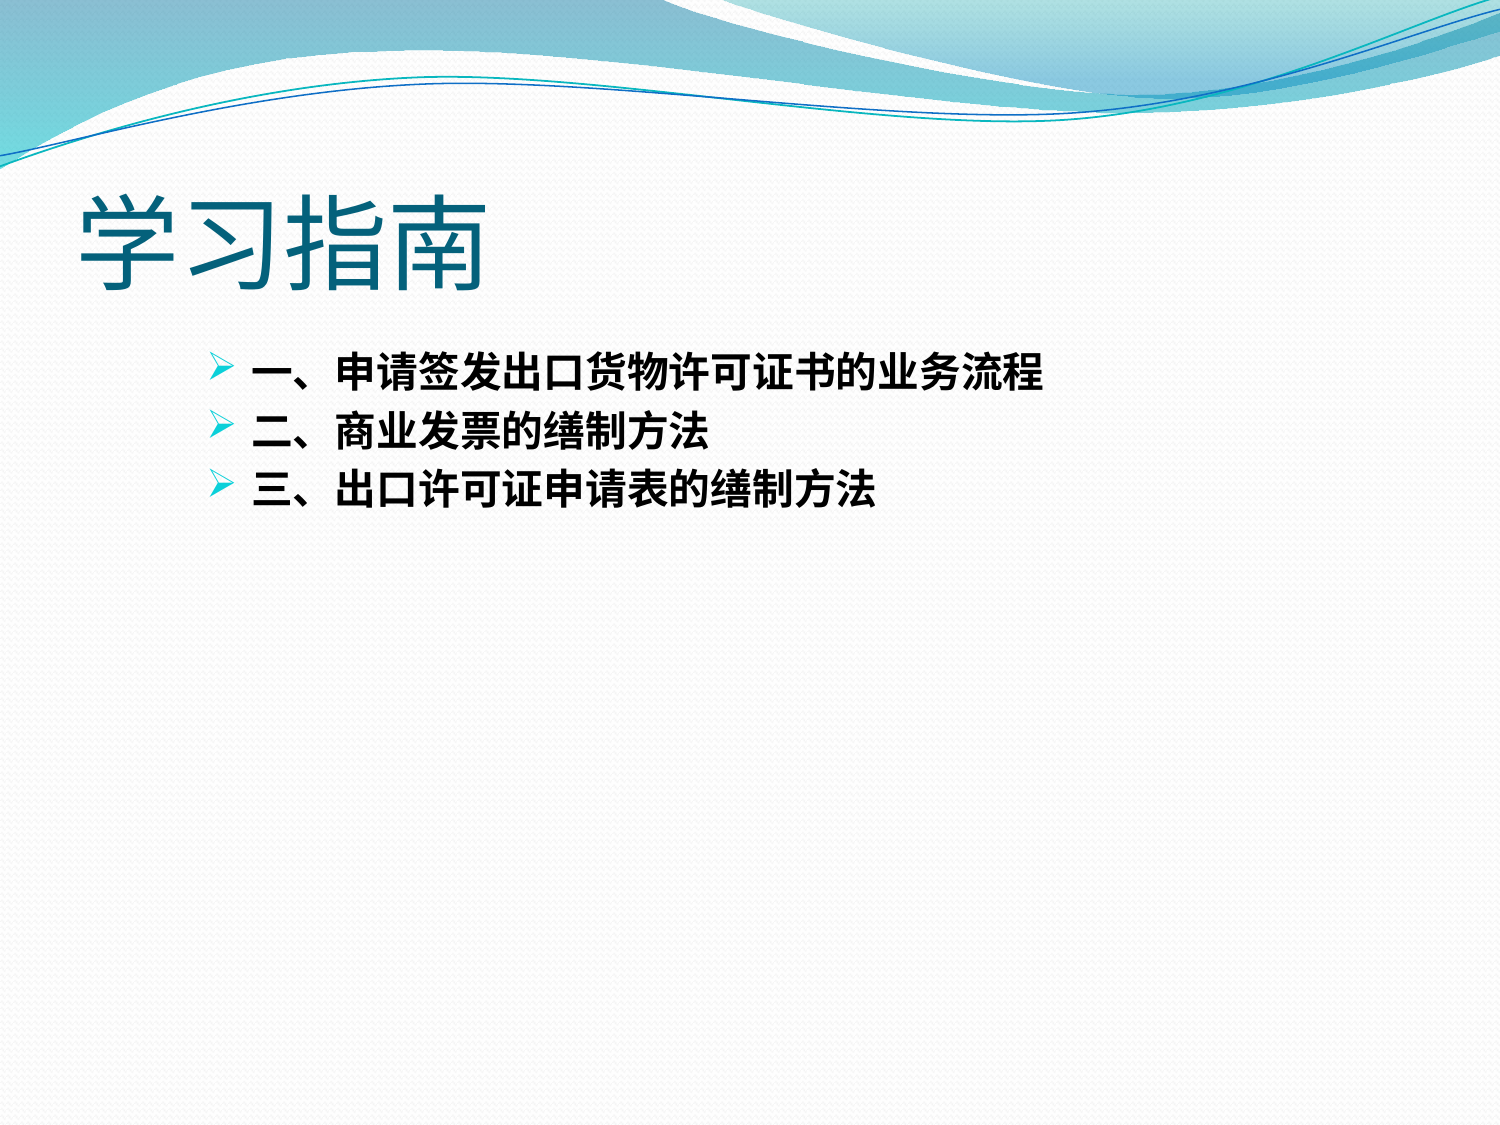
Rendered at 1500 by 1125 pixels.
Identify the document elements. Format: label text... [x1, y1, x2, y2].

list 一、申请签发出口货物许可证书的业务流程 二、商业发票的缮制方法 三、出口许可证申请表的缮制方法 [191, 338, 1500, 1059]
title 学习指南 [75, 115, 1425, 303]
